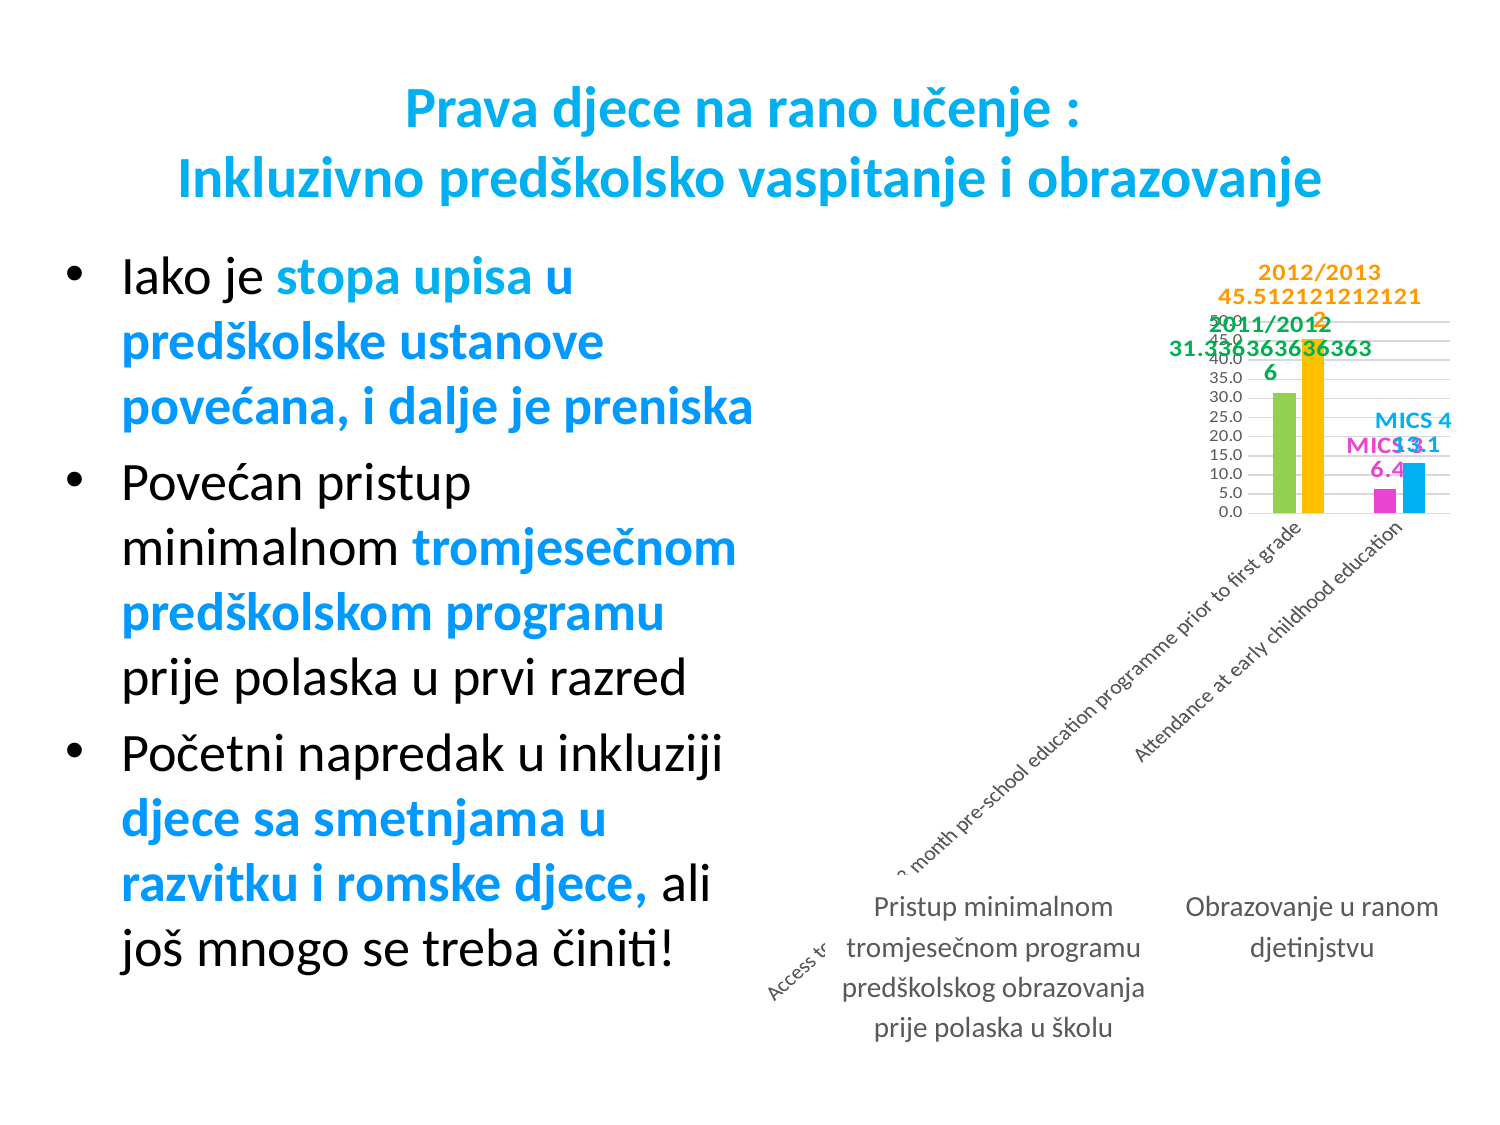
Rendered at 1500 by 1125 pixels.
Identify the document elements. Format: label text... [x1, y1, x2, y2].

title Prava djece na rano učenje : Inkluzivno predškolsko vaspitanje i obrazovanje [75, 45, 1425, 233]
text_box Pristup minimalnom tromjesečnom programu predškolskog obrazovanja prije polaska u školu [825, 1014, 1163, 1025]
chart [762, 262, 1463, 1006]
list Iako je stopa upisa u predškolske ustanove povećana, i dalje je preniska Povećan pristup minimalnom tromjesečnom predškolskom programu prije polaska u prvi razred Početni napredak u inkluziji djece sa smetnjama u razvitku i romske djece, ali još mnogo se treba činiti! [50, 232, 775, 1075]
